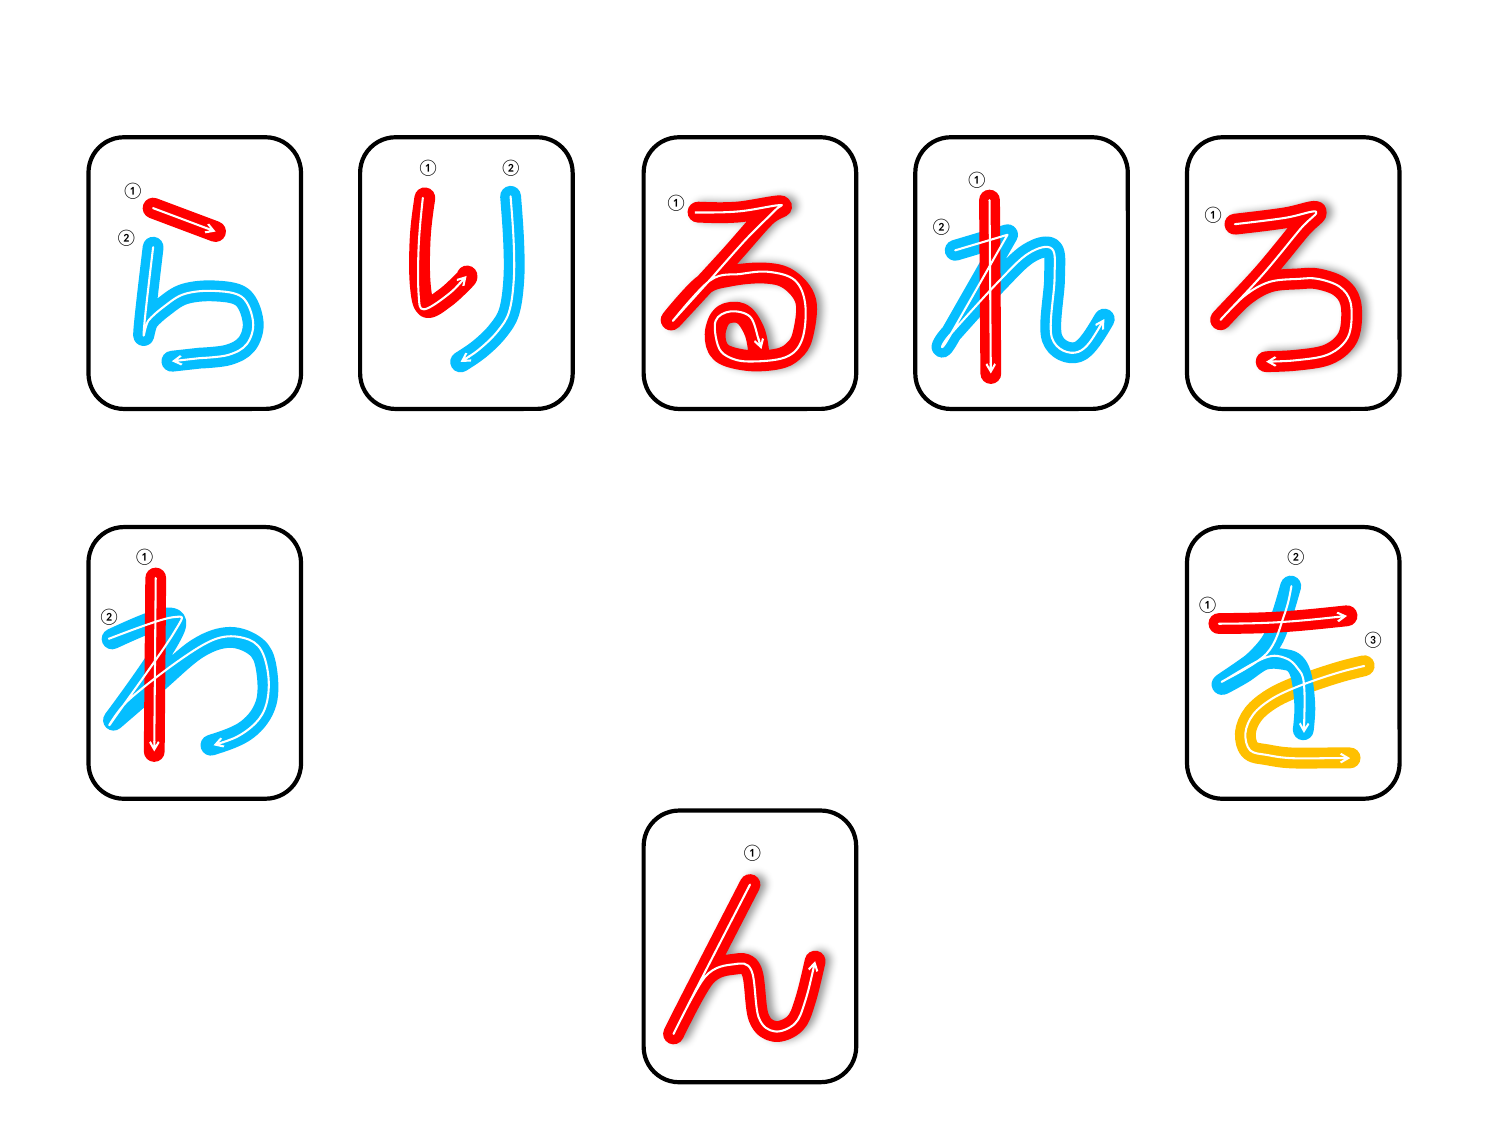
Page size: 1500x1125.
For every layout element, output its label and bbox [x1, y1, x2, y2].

text_box [82, 526, 302, 799]
text_box [1186, 136, 1400, 410]
text_box [643, 136, 857, 410]
text_box [643, 810, 857, 1083]
text_box [359, 136, 573, 410]
text_box [88, 136, 302, 410]
text_box [915, 136, 1129, 410]
text_box [1181, 526, 1400, 799]
